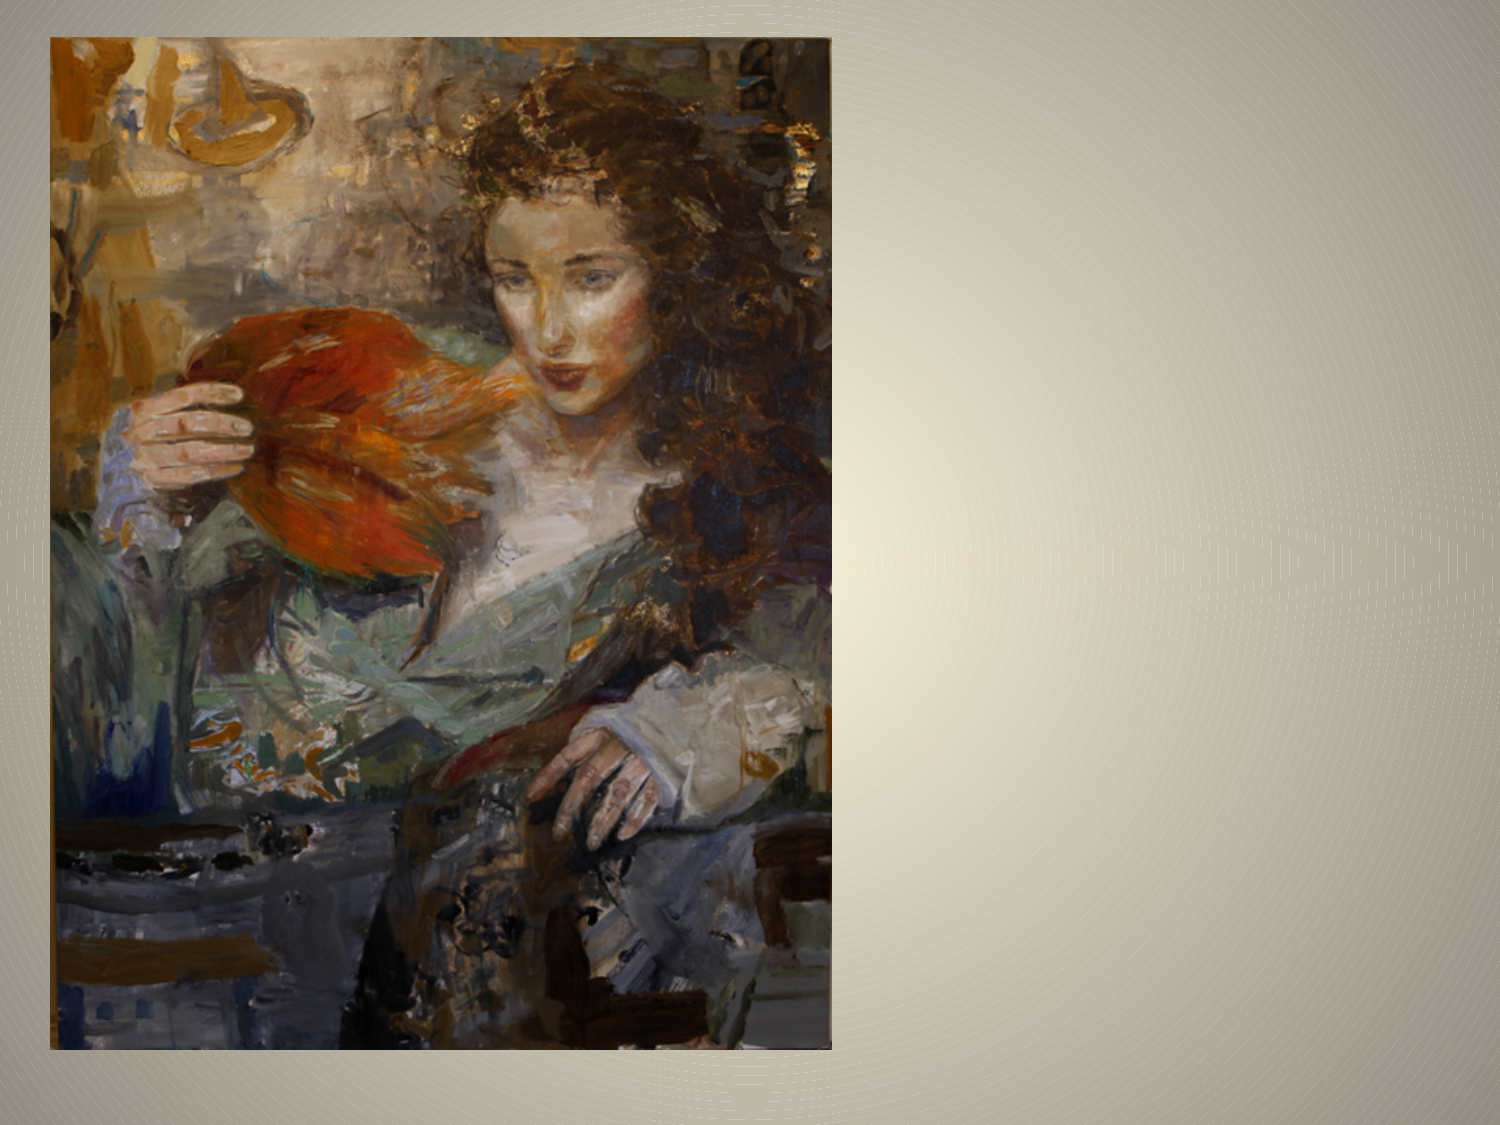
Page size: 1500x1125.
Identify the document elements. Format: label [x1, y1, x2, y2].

picture [49, 37, 832, 1051]
